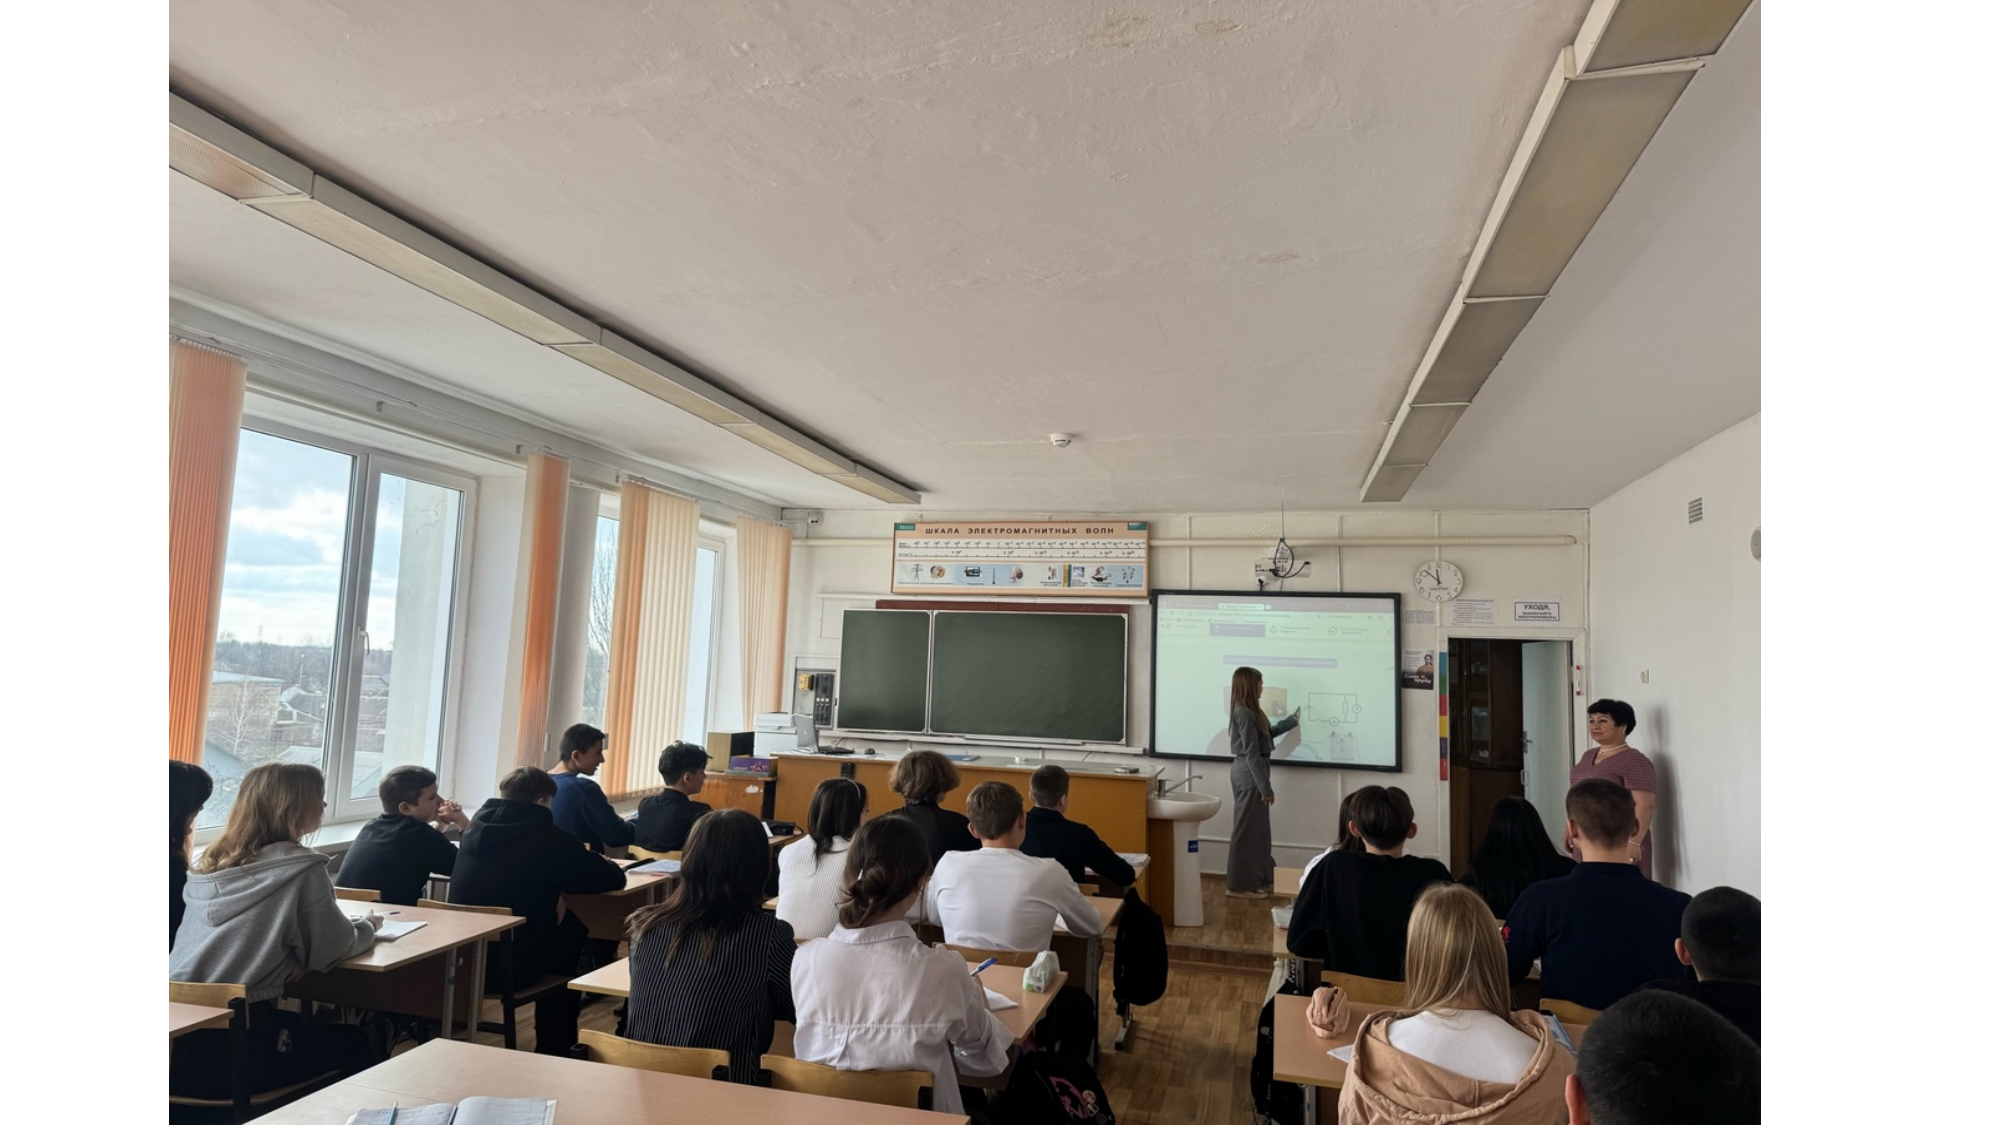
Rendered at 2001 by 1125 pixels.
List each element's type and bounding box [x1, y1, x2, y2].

picture [168, 0, 1761, 1125]
